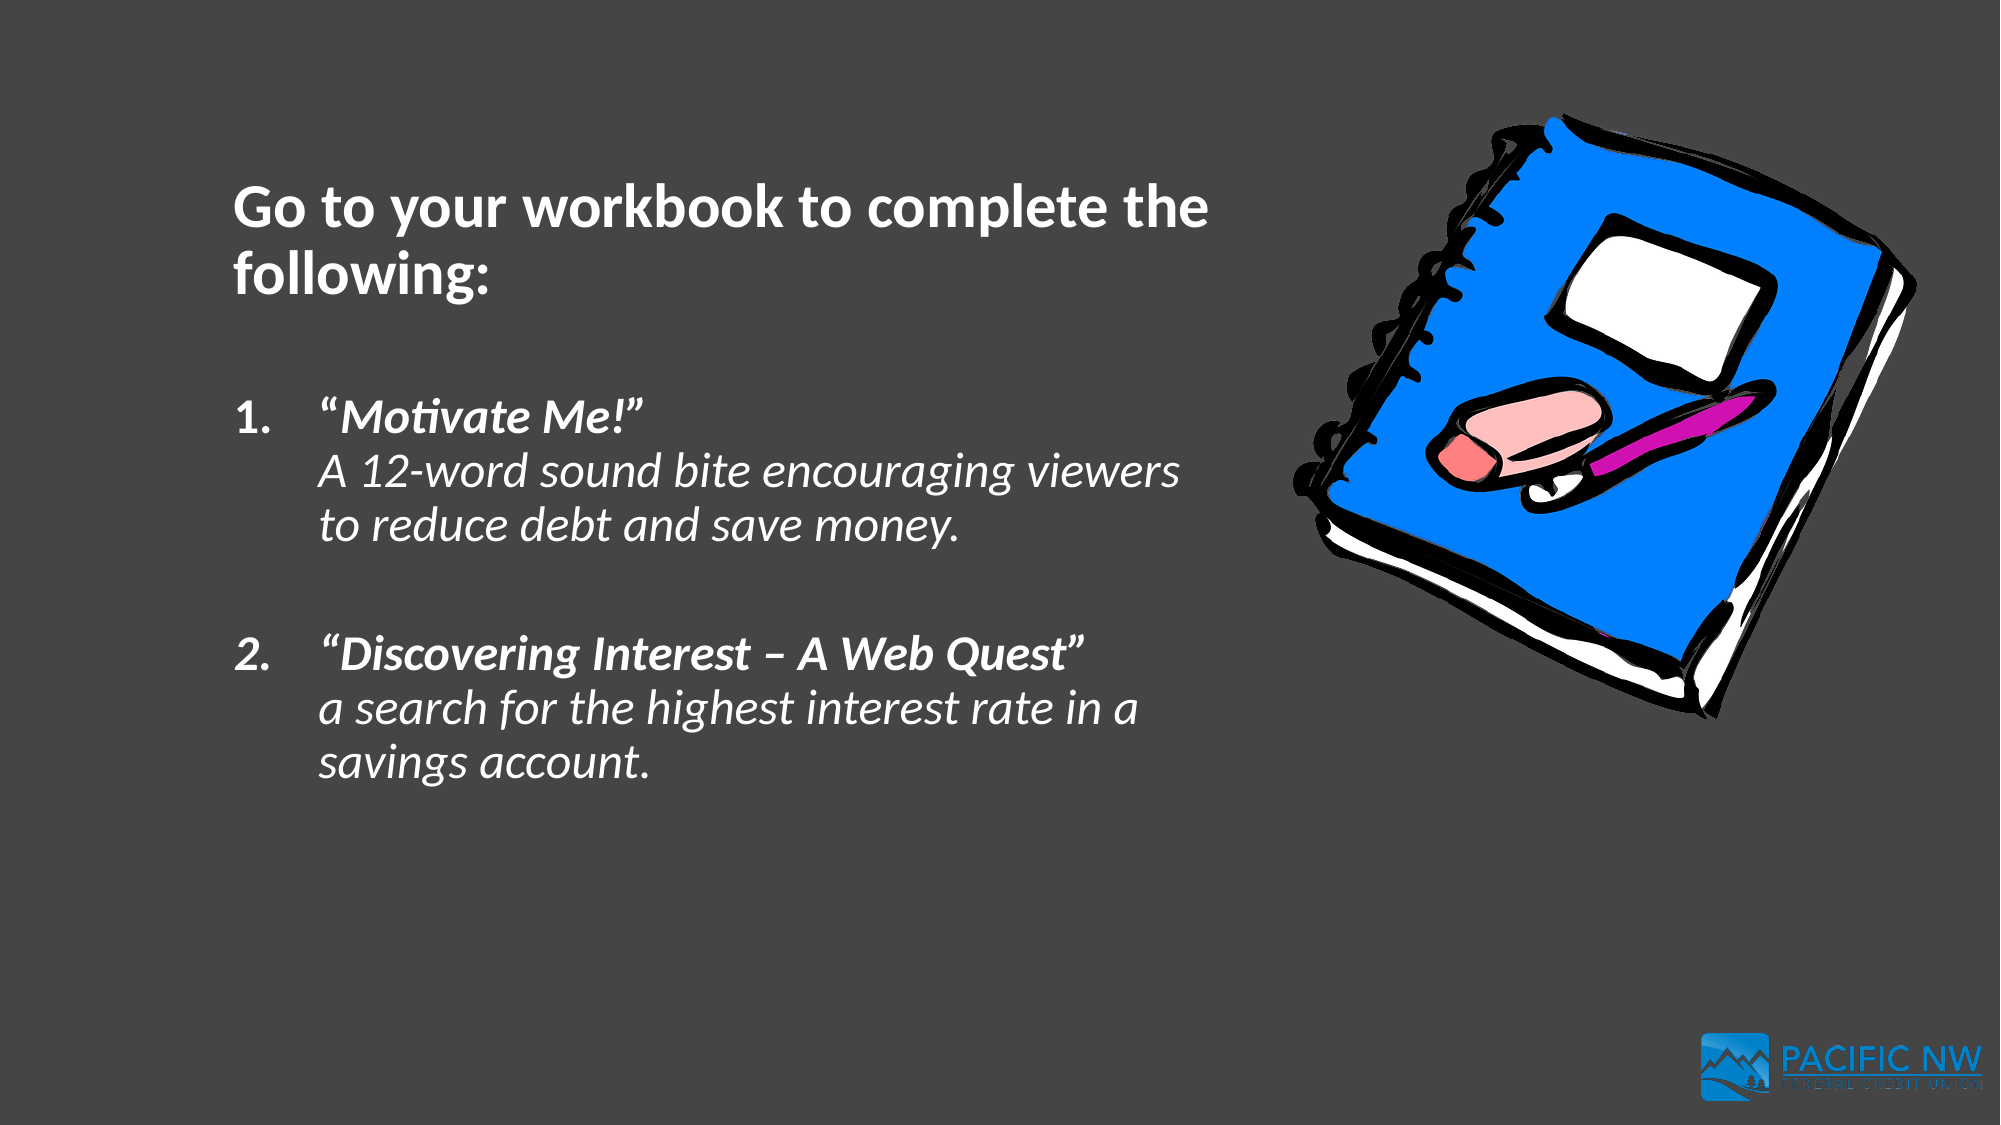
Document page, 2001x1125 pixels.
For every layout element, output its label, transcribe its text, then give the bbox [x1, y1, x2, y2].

picture [1700, 1033, 1982, 1101]
list Go to your workbook to complete the following: “Motivate Me!” A 12-word sound bite encouraging viewers to reduce debt and save money. “Discovering Interest – A Web Quest” a search for the highest interest rate in a savings account. [219, 165, 1248, 960]
picture [1293, 113, 1917, 720]
